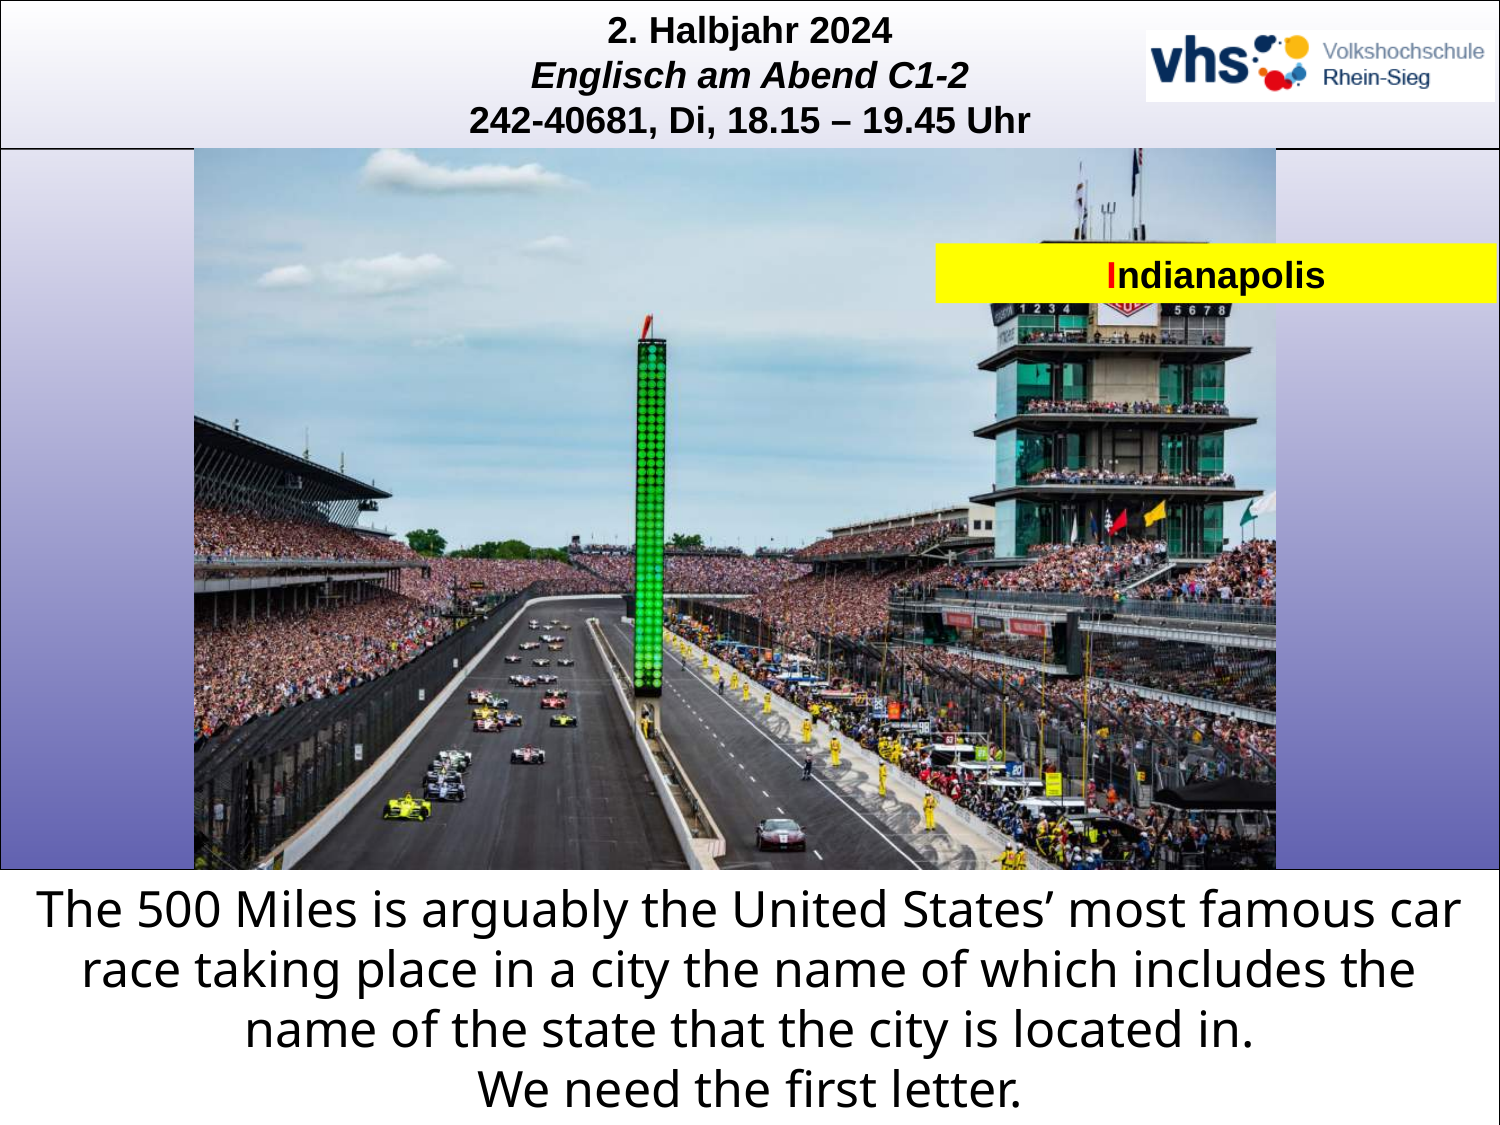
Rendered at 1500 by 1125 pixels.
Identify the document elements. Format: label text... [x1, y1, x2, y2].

text_box Indianapolis [1280, 243, 1497, 304]
text_box The 500 Miles is arguably the United States’ most famous car race taking place in a city the name of which includes the name of the state that the city is located in. We need the first letter. [0, 869, 1500, 1125]
picture [194, 148, 1276, 870]
picture [1146, 30, 1495, 102]
